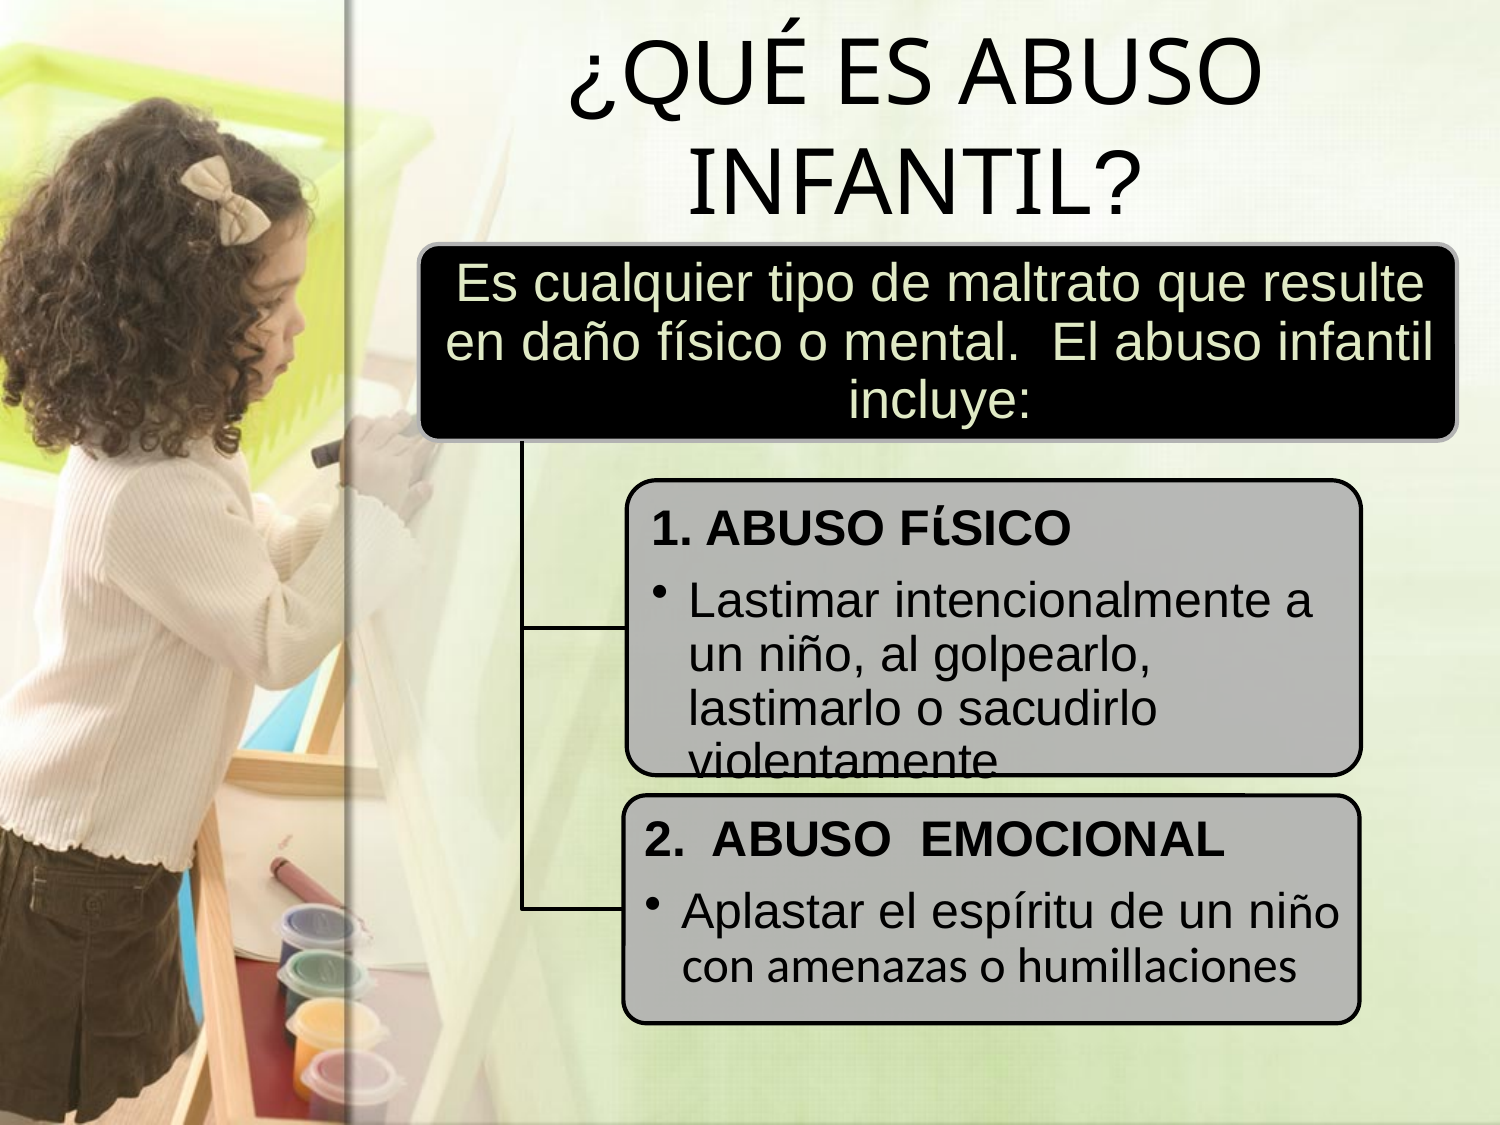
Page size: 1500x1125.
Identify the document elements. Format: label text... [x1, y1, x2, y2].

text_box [375, 243, 1500, 1063]
picture [0, 0, 1500, 1125]
title ¿QUÉ ES ABUSO INFANTIL? [353, 29, 1479, 217]
